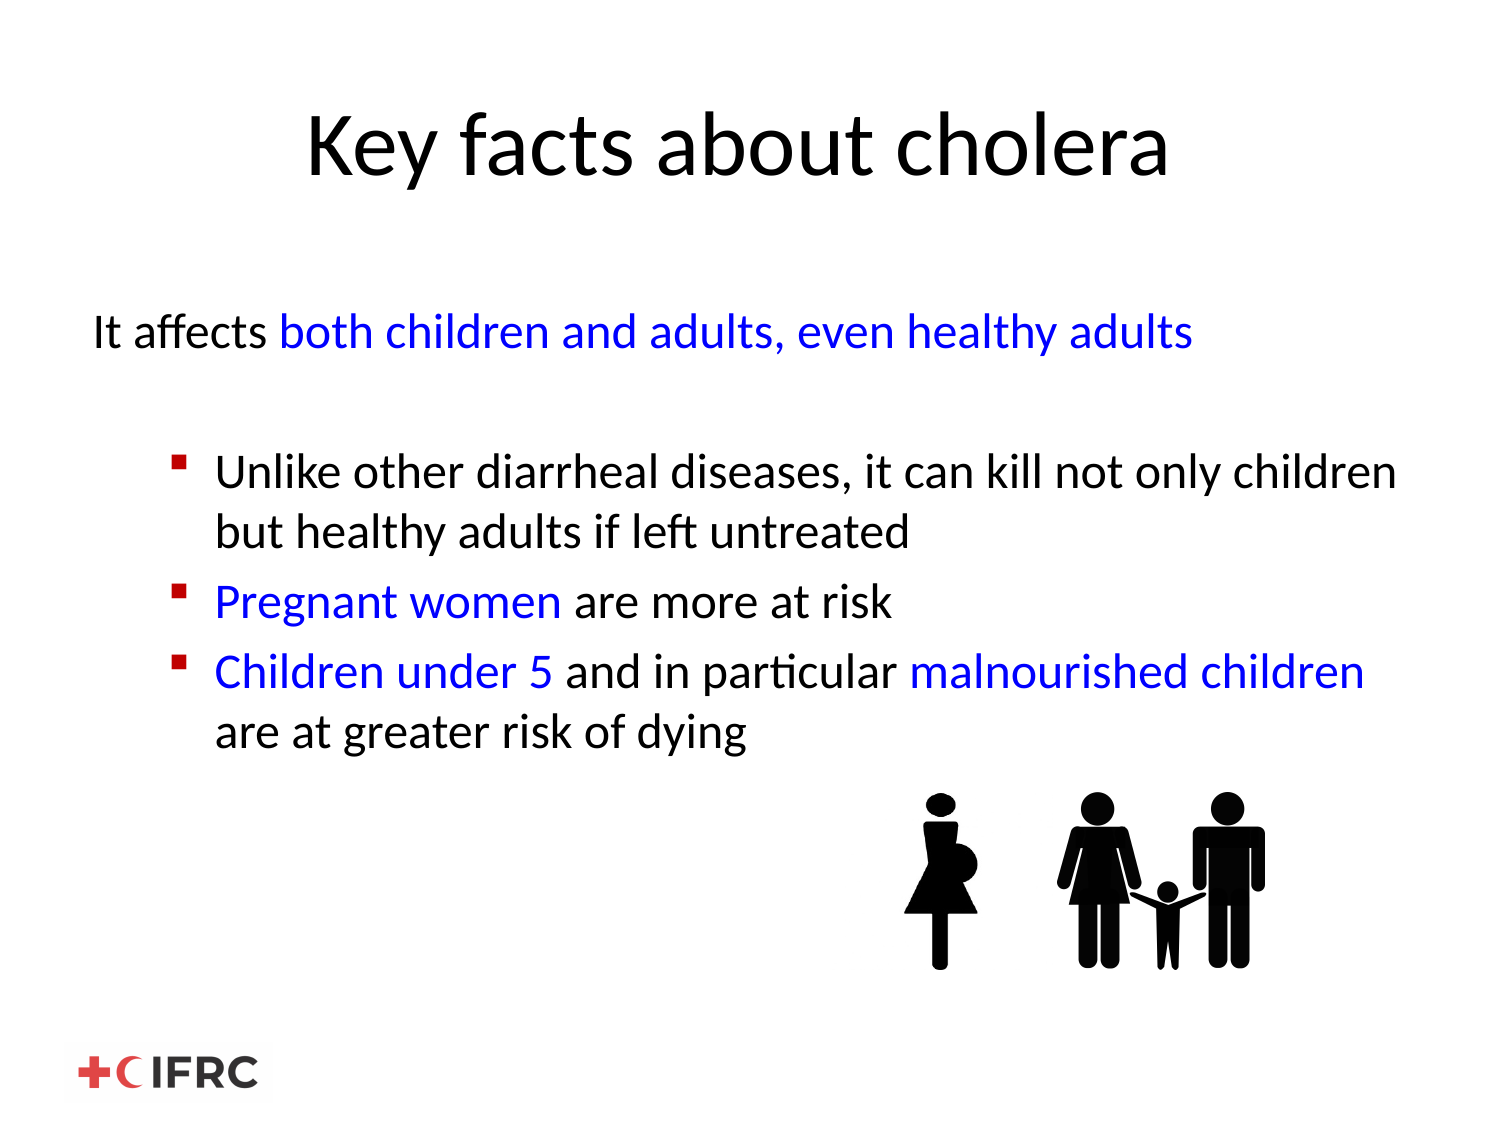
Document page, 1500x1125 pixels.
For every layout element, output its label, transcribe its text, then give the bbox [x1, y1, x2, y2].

title Key facts about cholera [75, 45, 1425, 233]
picture [1056, 792, 1265, 971]
list It affects both children and adults, even healthy adults Unlike other diarrheal diseases, it can kill not only children but healthy adults if left untreated Pregnant women are more at risk Children under 5 and in particular malnourished children are at greater risk of dying [77, 290, 1428, 882]
picture [64, 1042, 273, 1103]
picture [827, 793, 1053, 971]
